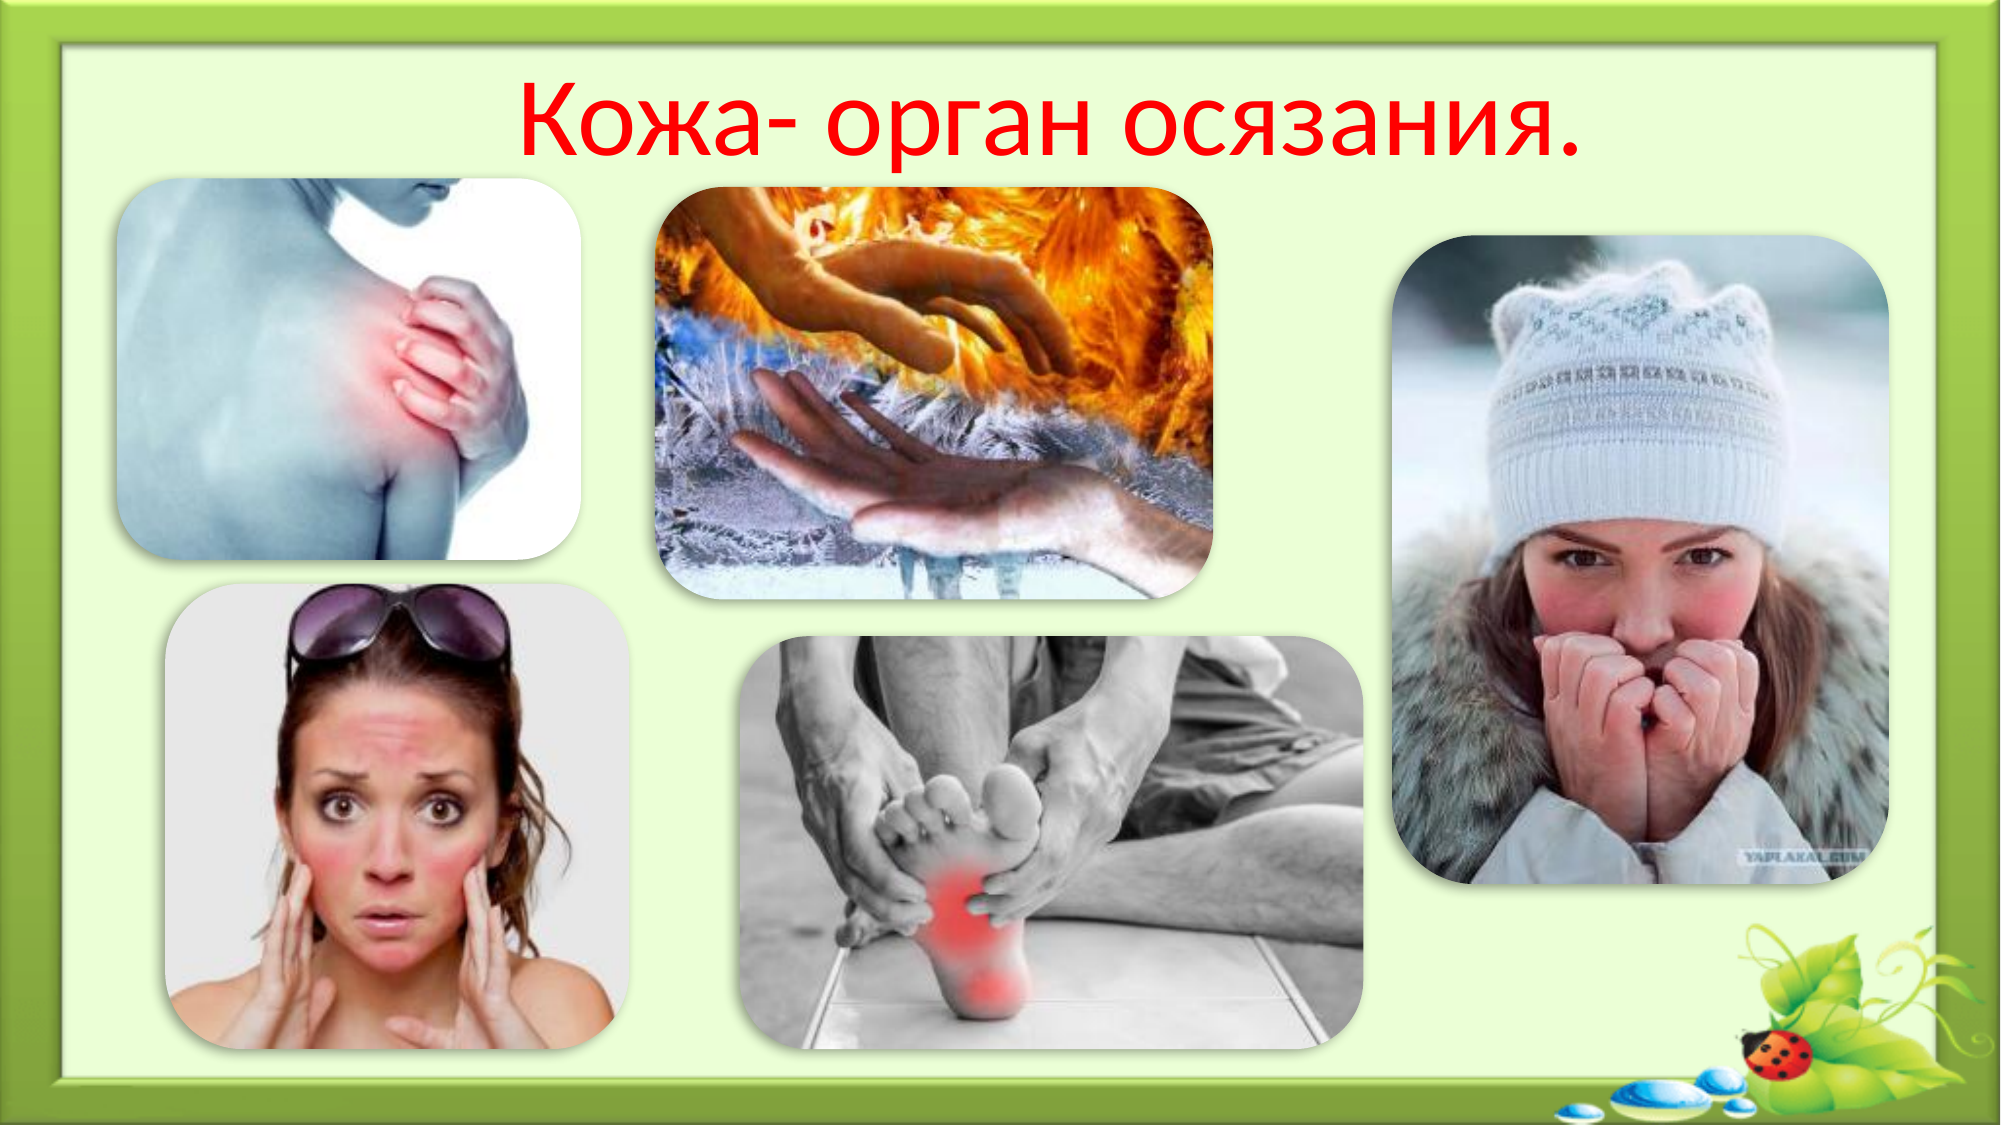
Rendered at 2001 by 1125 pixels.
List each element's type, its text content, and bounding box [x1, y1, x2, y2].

text_box Кожа- орган осязания. [502, 35, 1601, 186]
picture [0, 0, 2001, 1125]
